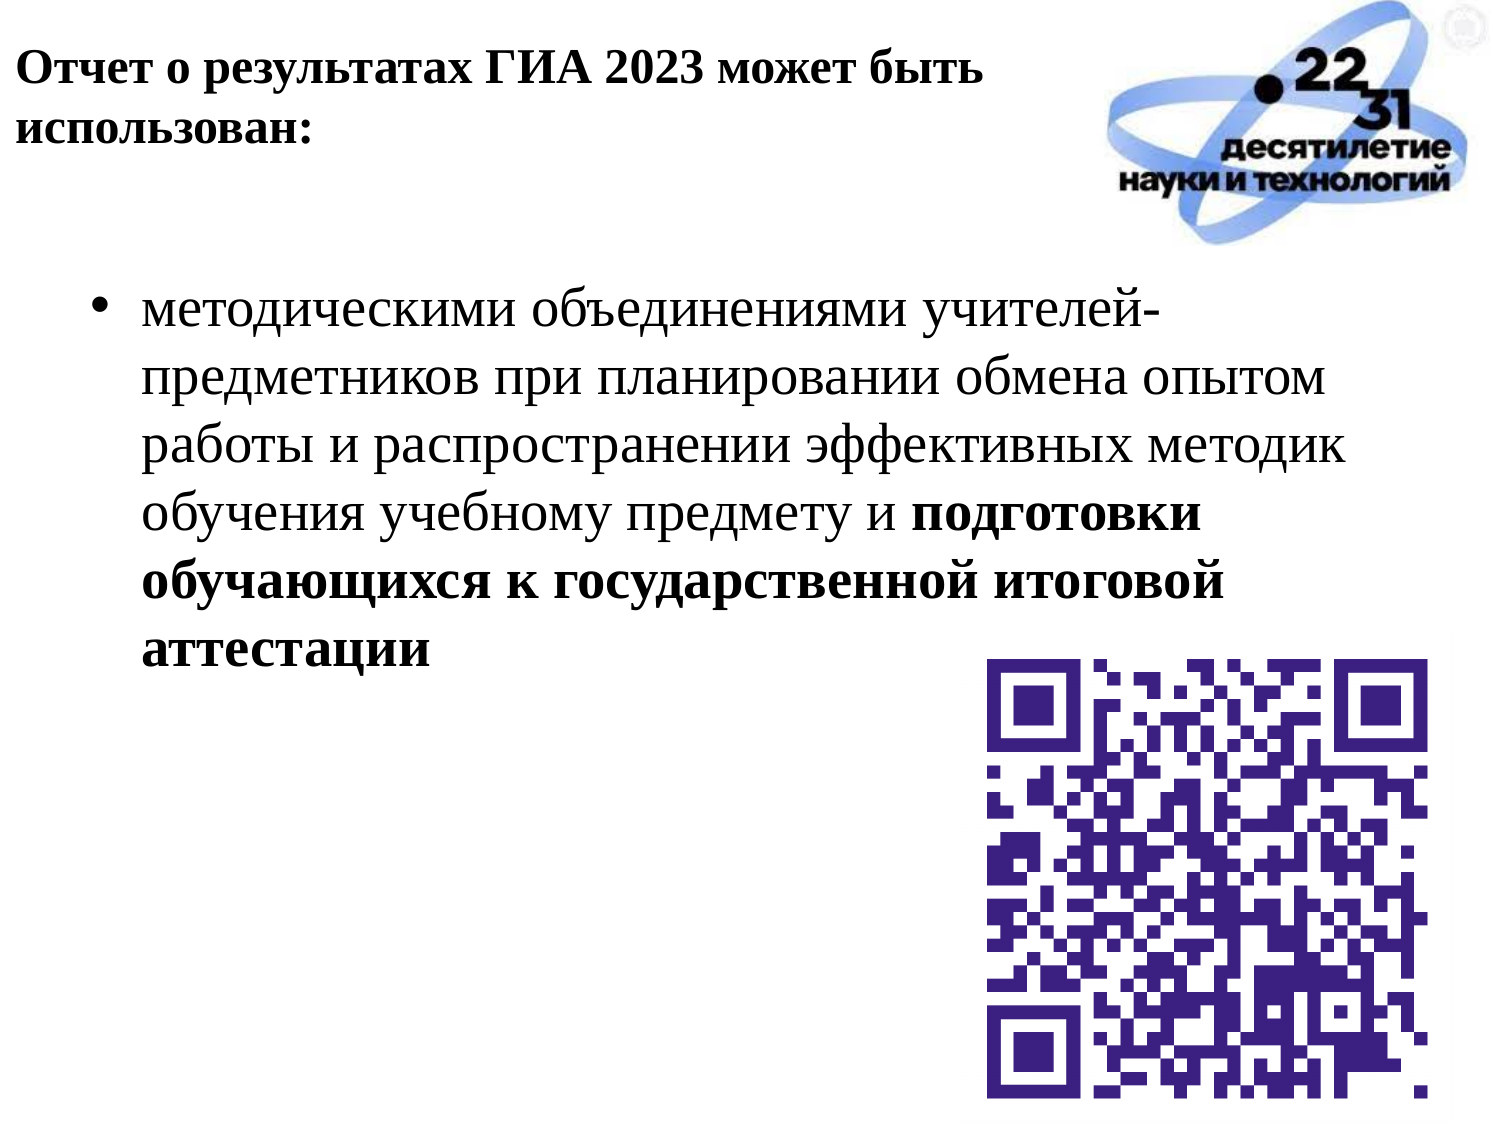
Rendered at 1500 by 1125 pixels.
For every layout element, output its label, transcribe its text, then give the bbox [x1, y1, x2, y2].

title Отчет о результатах ГИА 2023 может быть использован: [0, 0, 1079, 188]
list методическими объединениями учителей-предметников при планировании обмена опытом работы и распространении эффективных методик обучения учебному предмету и подготовки обучающихся к государственной итоговой аттестации [75, 262, 1477, 1102]
picture [960, 632, 1454, 1125]
picture [1081, 0, 1493, 247]
